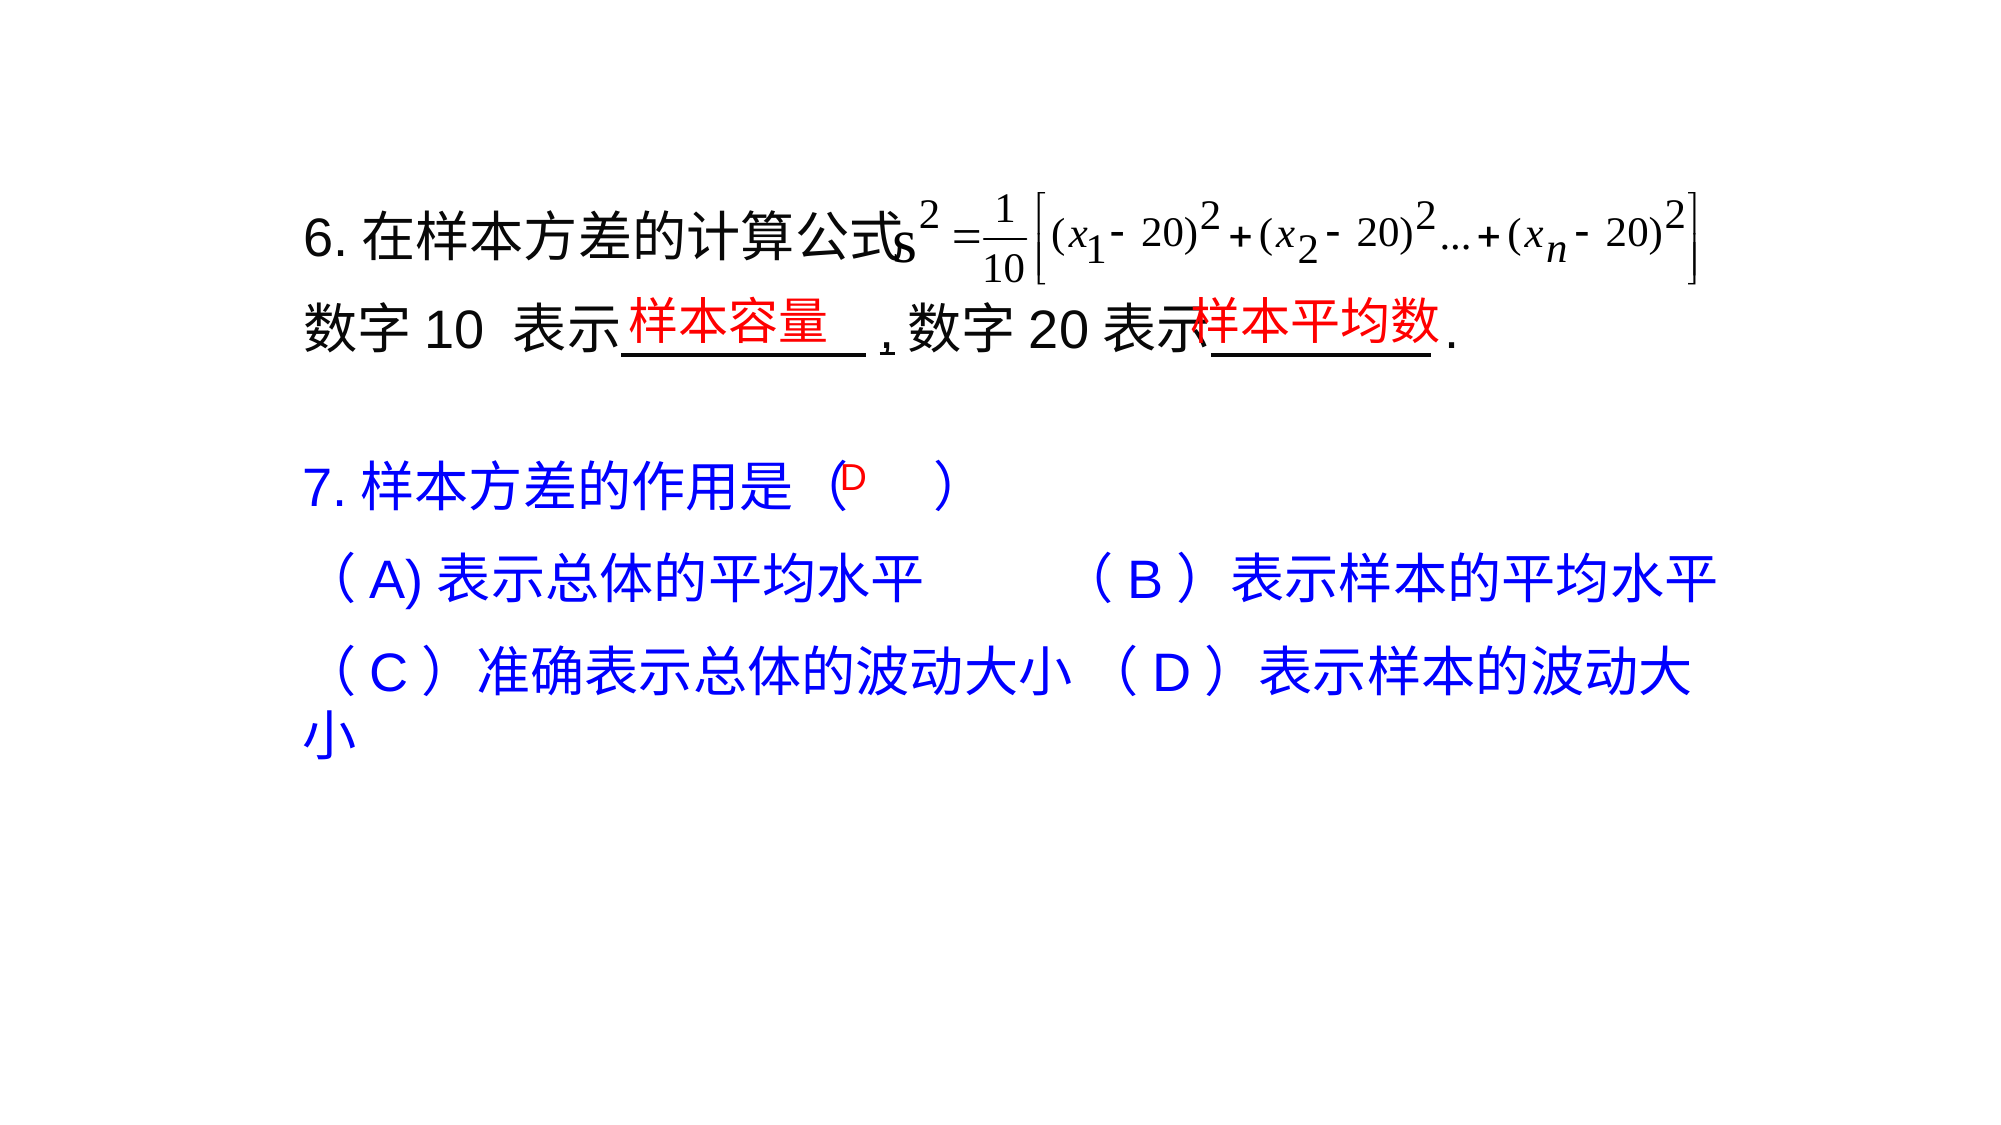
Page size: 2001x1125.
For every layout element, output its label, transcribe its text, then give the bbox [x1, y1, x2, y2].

text_box D [825, 445, 950, 505]
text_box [288, 182, 1718, 373]
text_box 7.样本方差的作用是（ ） （A)表示总体的平均水平 （B）表示样本的平均水平 （C）准确表示总体的波动大小 （D）表示样本的波动大小 [287, 445, 1750, 775]
